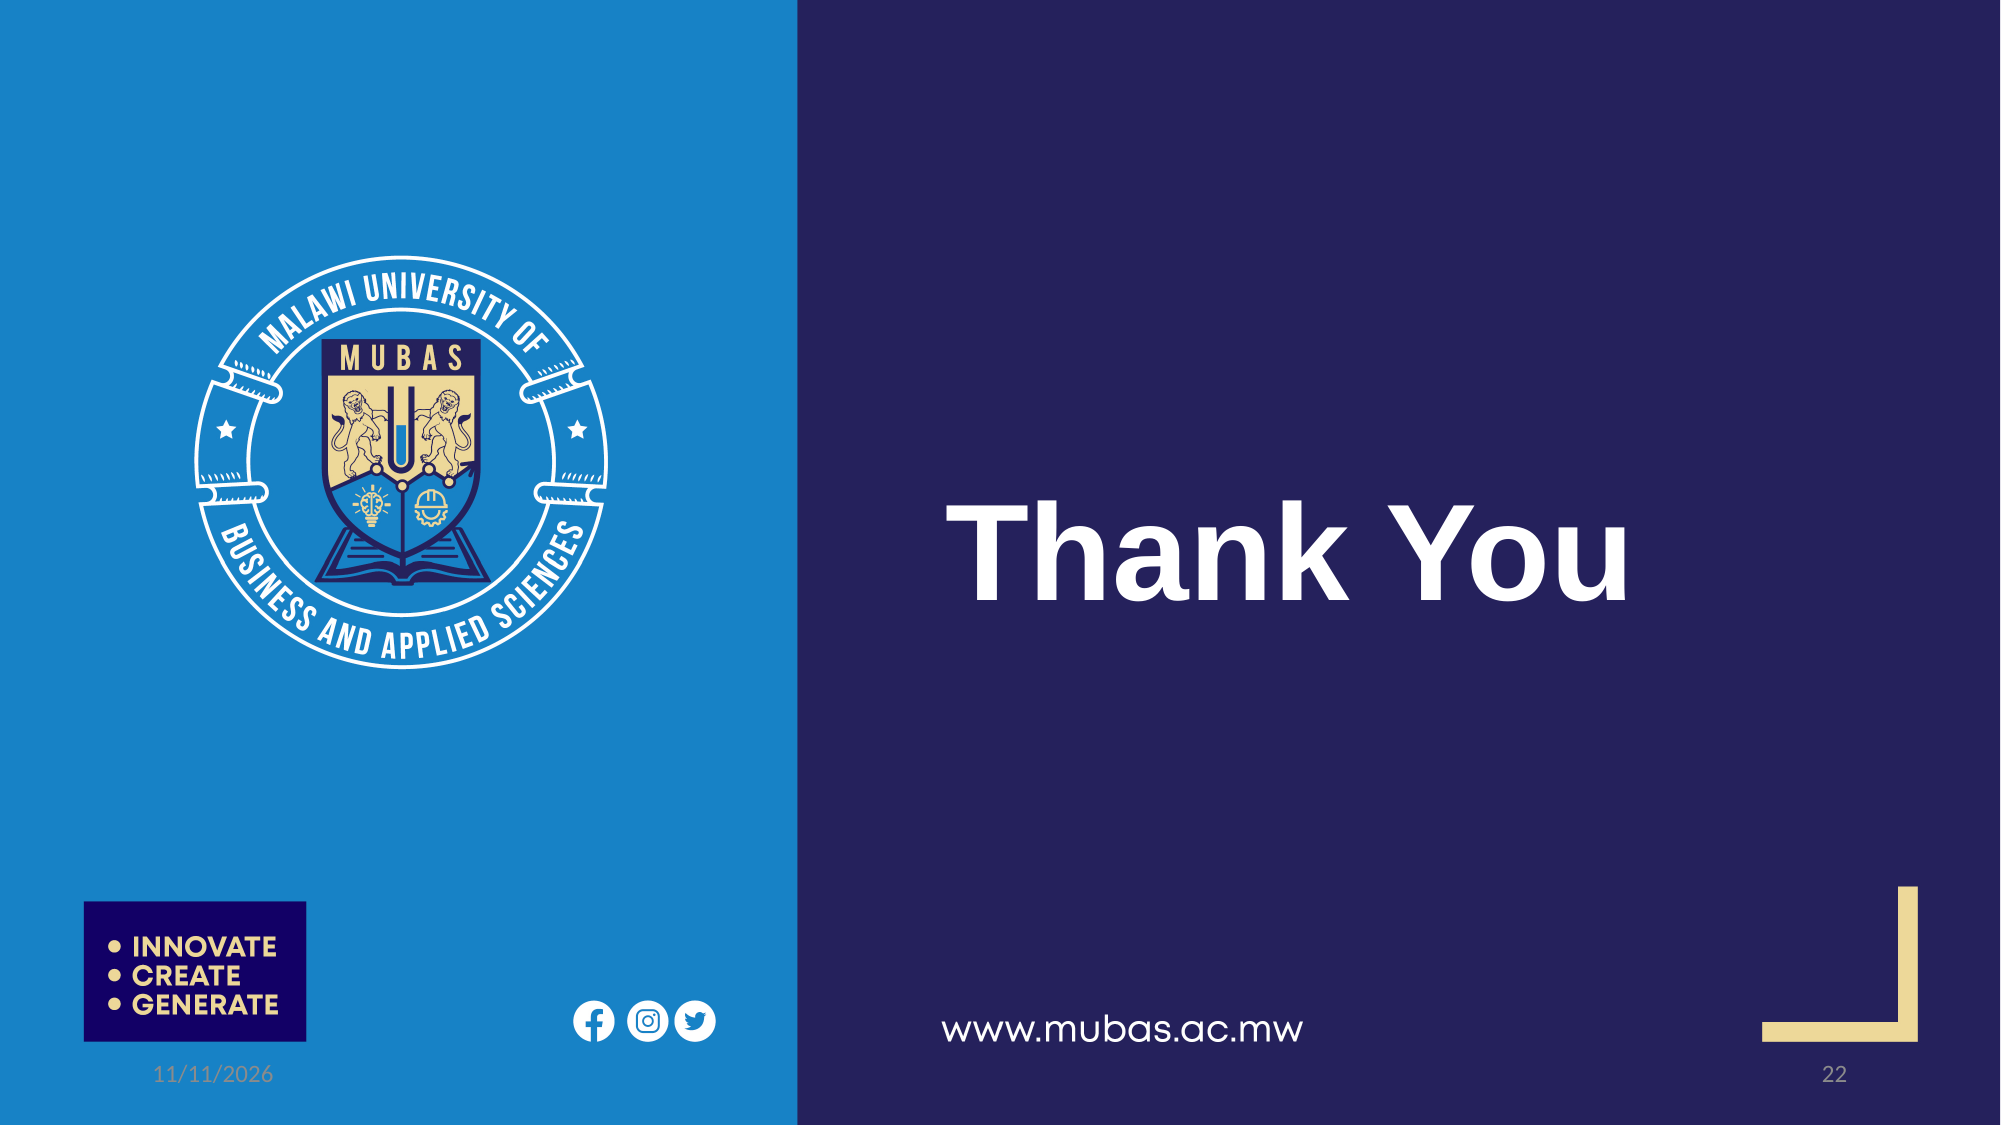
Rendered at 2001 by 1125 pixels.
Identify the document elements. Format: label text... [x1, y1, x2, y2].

title Thank You [930, 447, 1969, 665]
picture [0, 0, 2001, 1125]
slide_number 22 [1412, 1042, 1863, 1103]
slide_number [137, 1042, 588, 1103]
